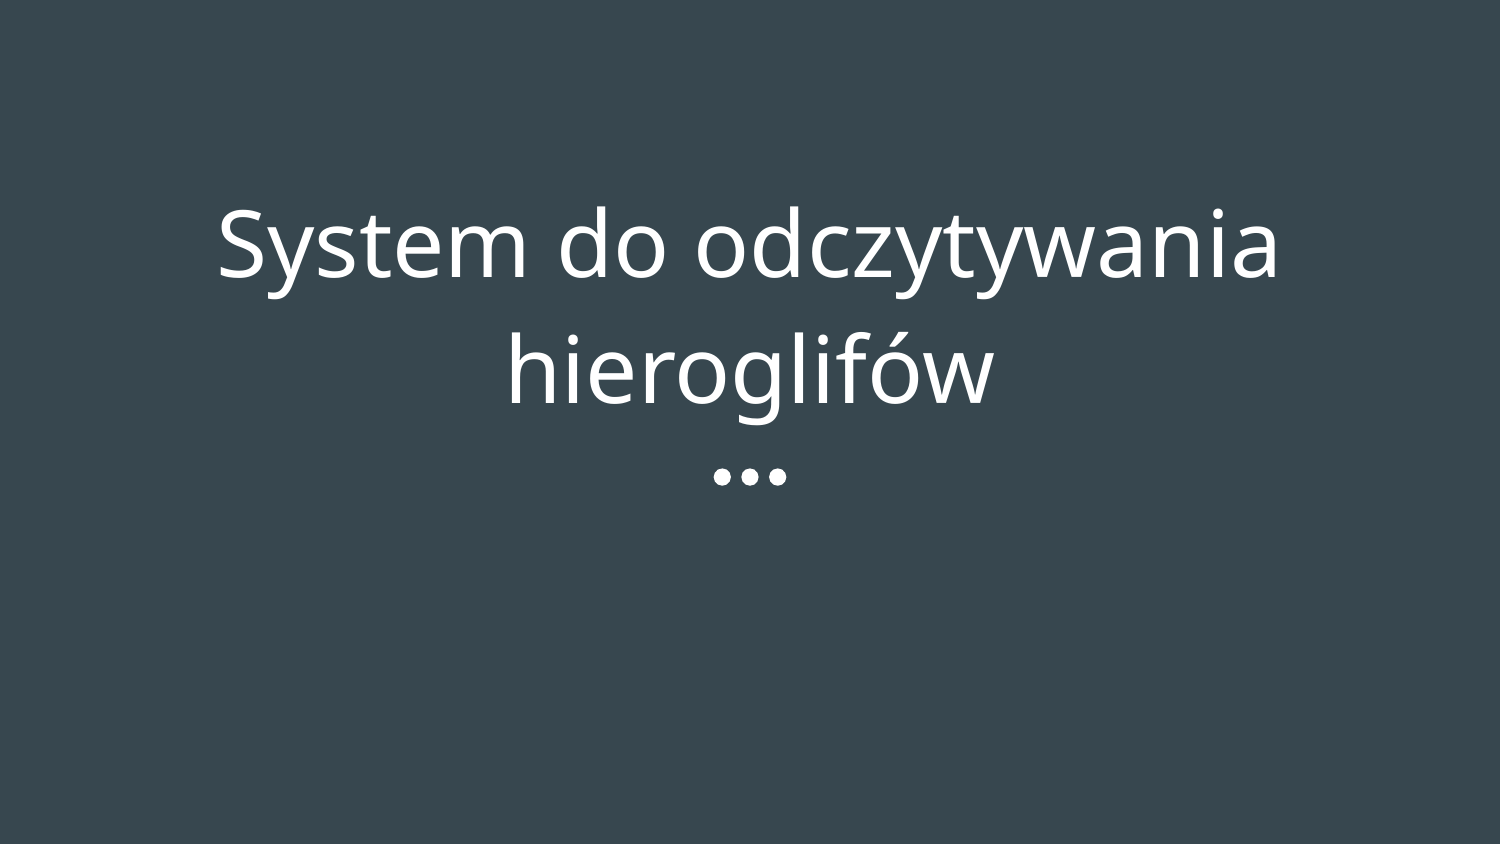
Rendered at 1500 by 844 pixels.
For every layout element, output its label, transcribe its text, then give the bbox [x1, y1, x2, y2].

title System do odczytywania hieroglifów [110, 162, 1390, 447]
